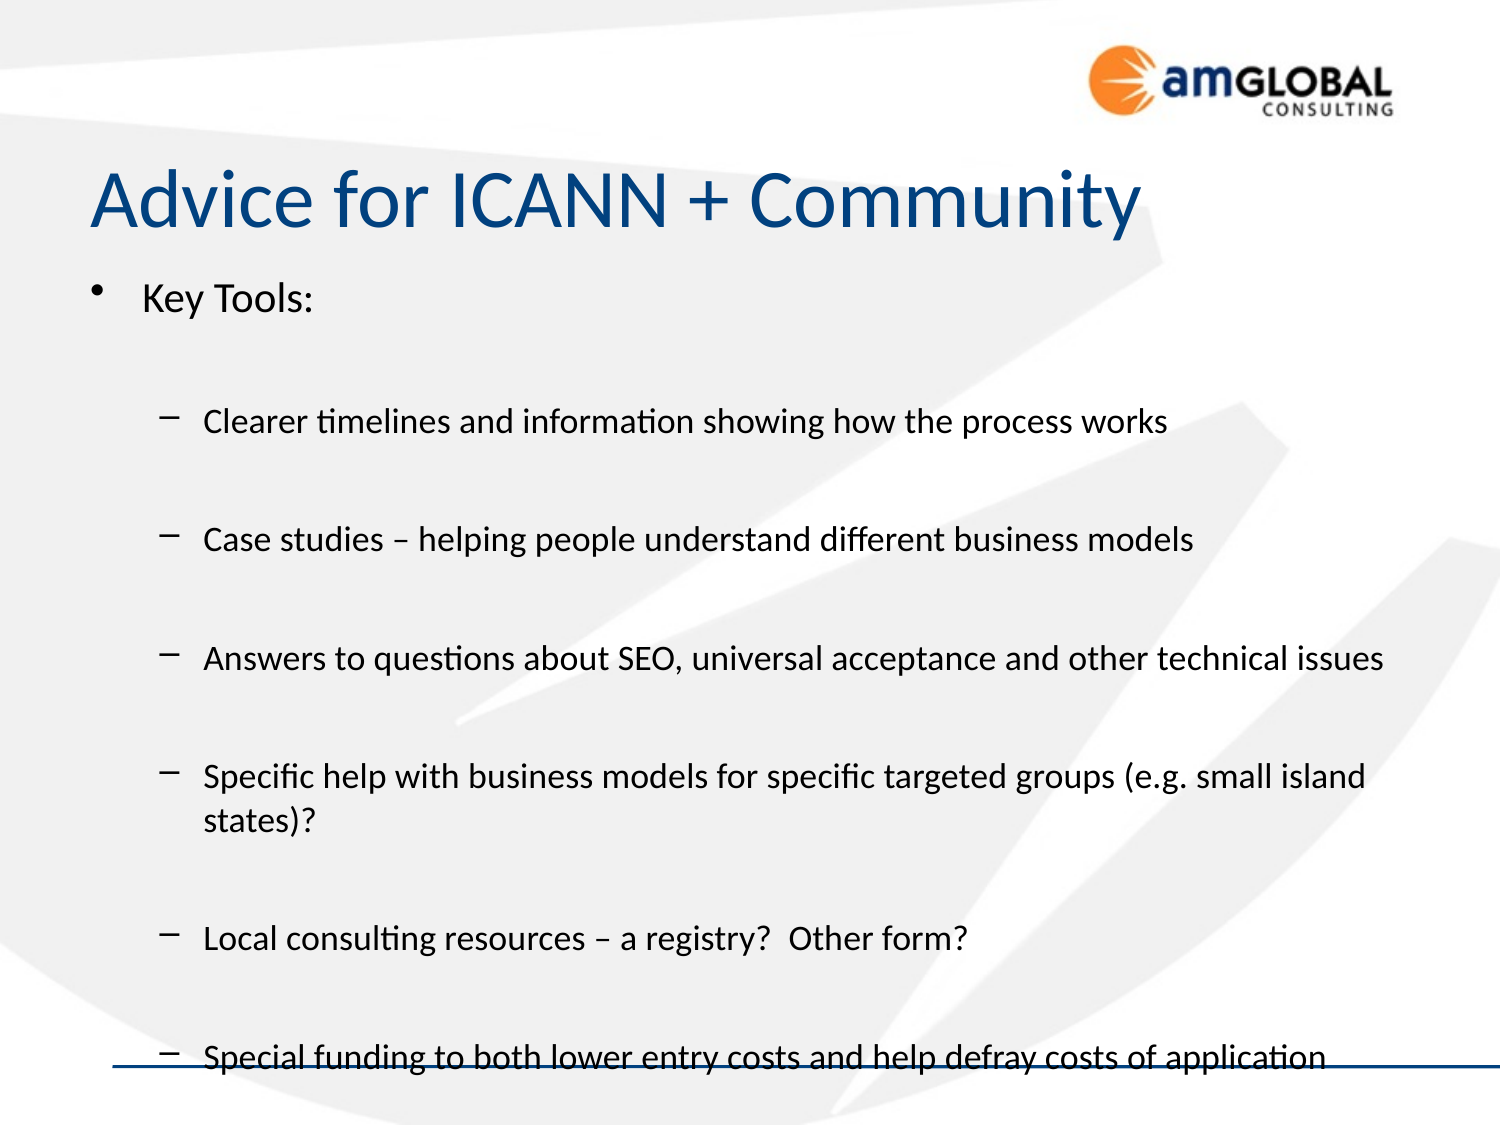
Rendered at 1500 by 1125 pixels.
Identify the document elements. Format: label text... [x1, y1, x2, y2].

picture [0, 0, 1500, 1125]
title Advice for ICANN + Community [75, 99, 1500, 262]
list Key Tools: Clearer timelines and information showing how the process works Case studies – helping people understand different business models Answers to questions about SEO, universal acceptance and other technical issues Specific help with business models for specific targeted groups (e.g. small island states)? Local consulting resources – a registry? Other form? Special funding to both lower entry costs and help defray costs of application [75, 262, 1500, 1086]
